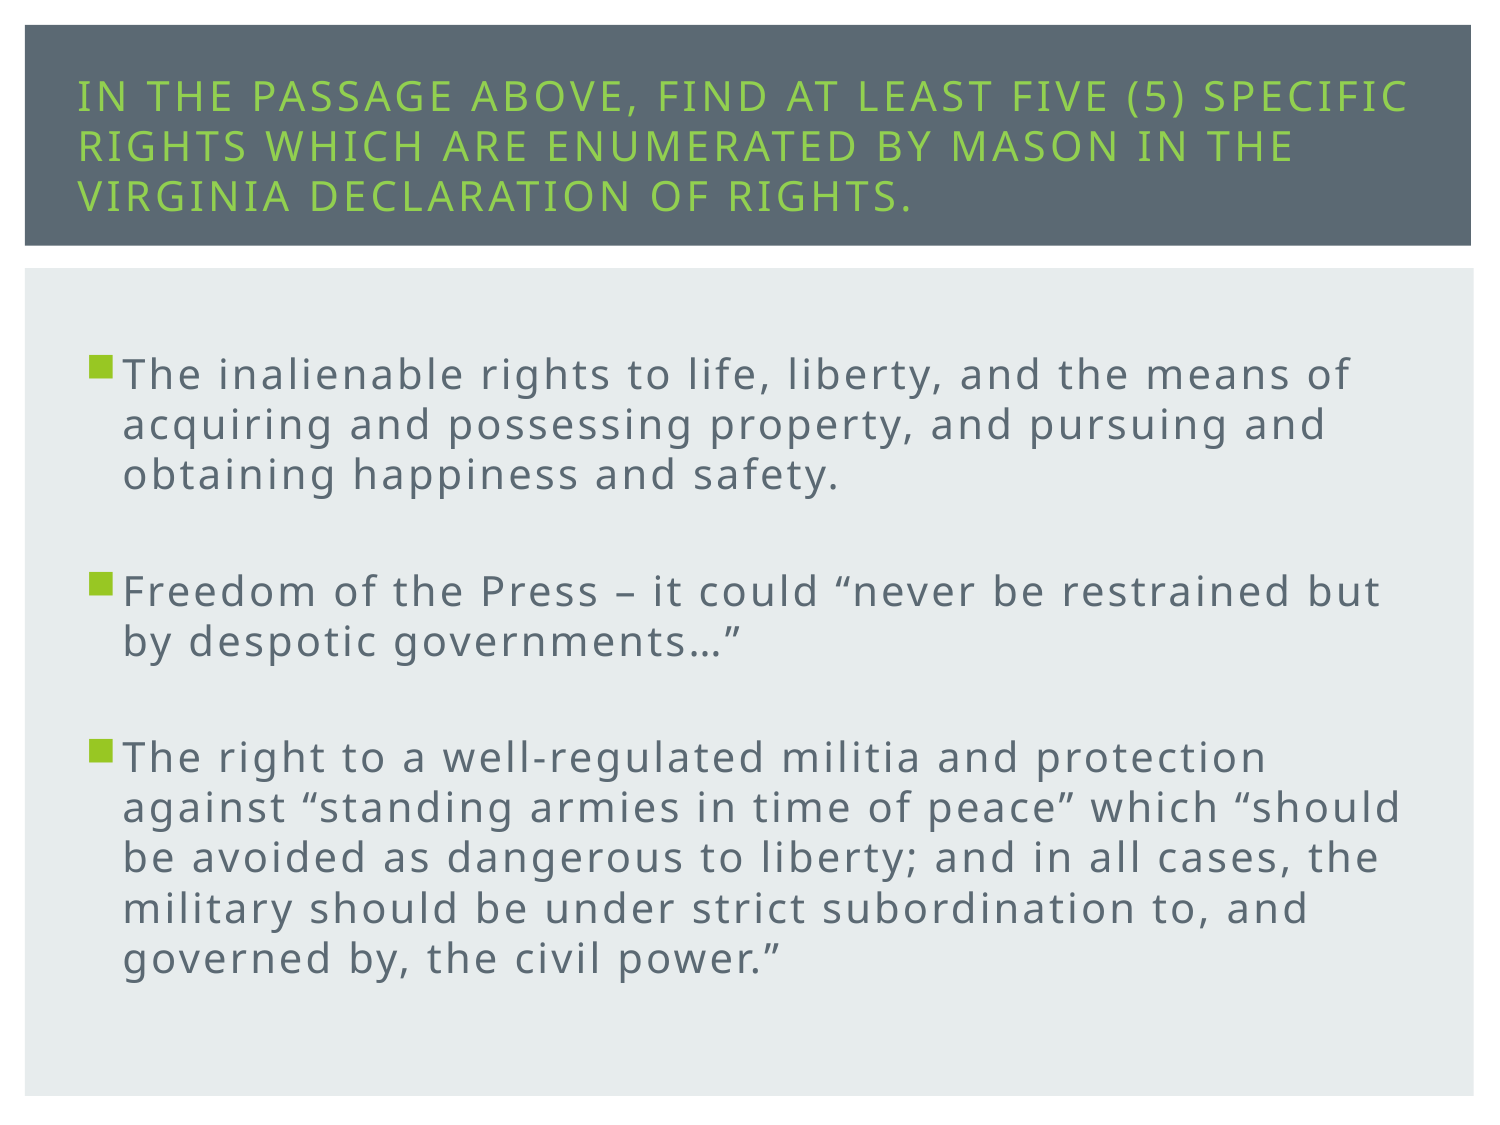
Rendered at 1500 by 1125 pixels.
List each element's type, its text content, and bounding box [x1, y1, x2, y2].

title In the passage above, find at least five (5) specific rights which are enumerated by Mason in the Virginia Declaration of Rights. [62, 58, 1438, 232]
list The inalienable rights to life, liberty, and the means of acquiring and possessing property, and pursuing and obtaining happiness and safety. Freedom of the Press – it could “never be restrained but by despotic governments…” The right to a well-regulated militia and protection against “standing armies in time of peace” which “should be avoided as dangerous to liberty; and in all cases, the military should be under strict subordination to, and governed by, the civil power.” [62, 281, 1442, 1005]
